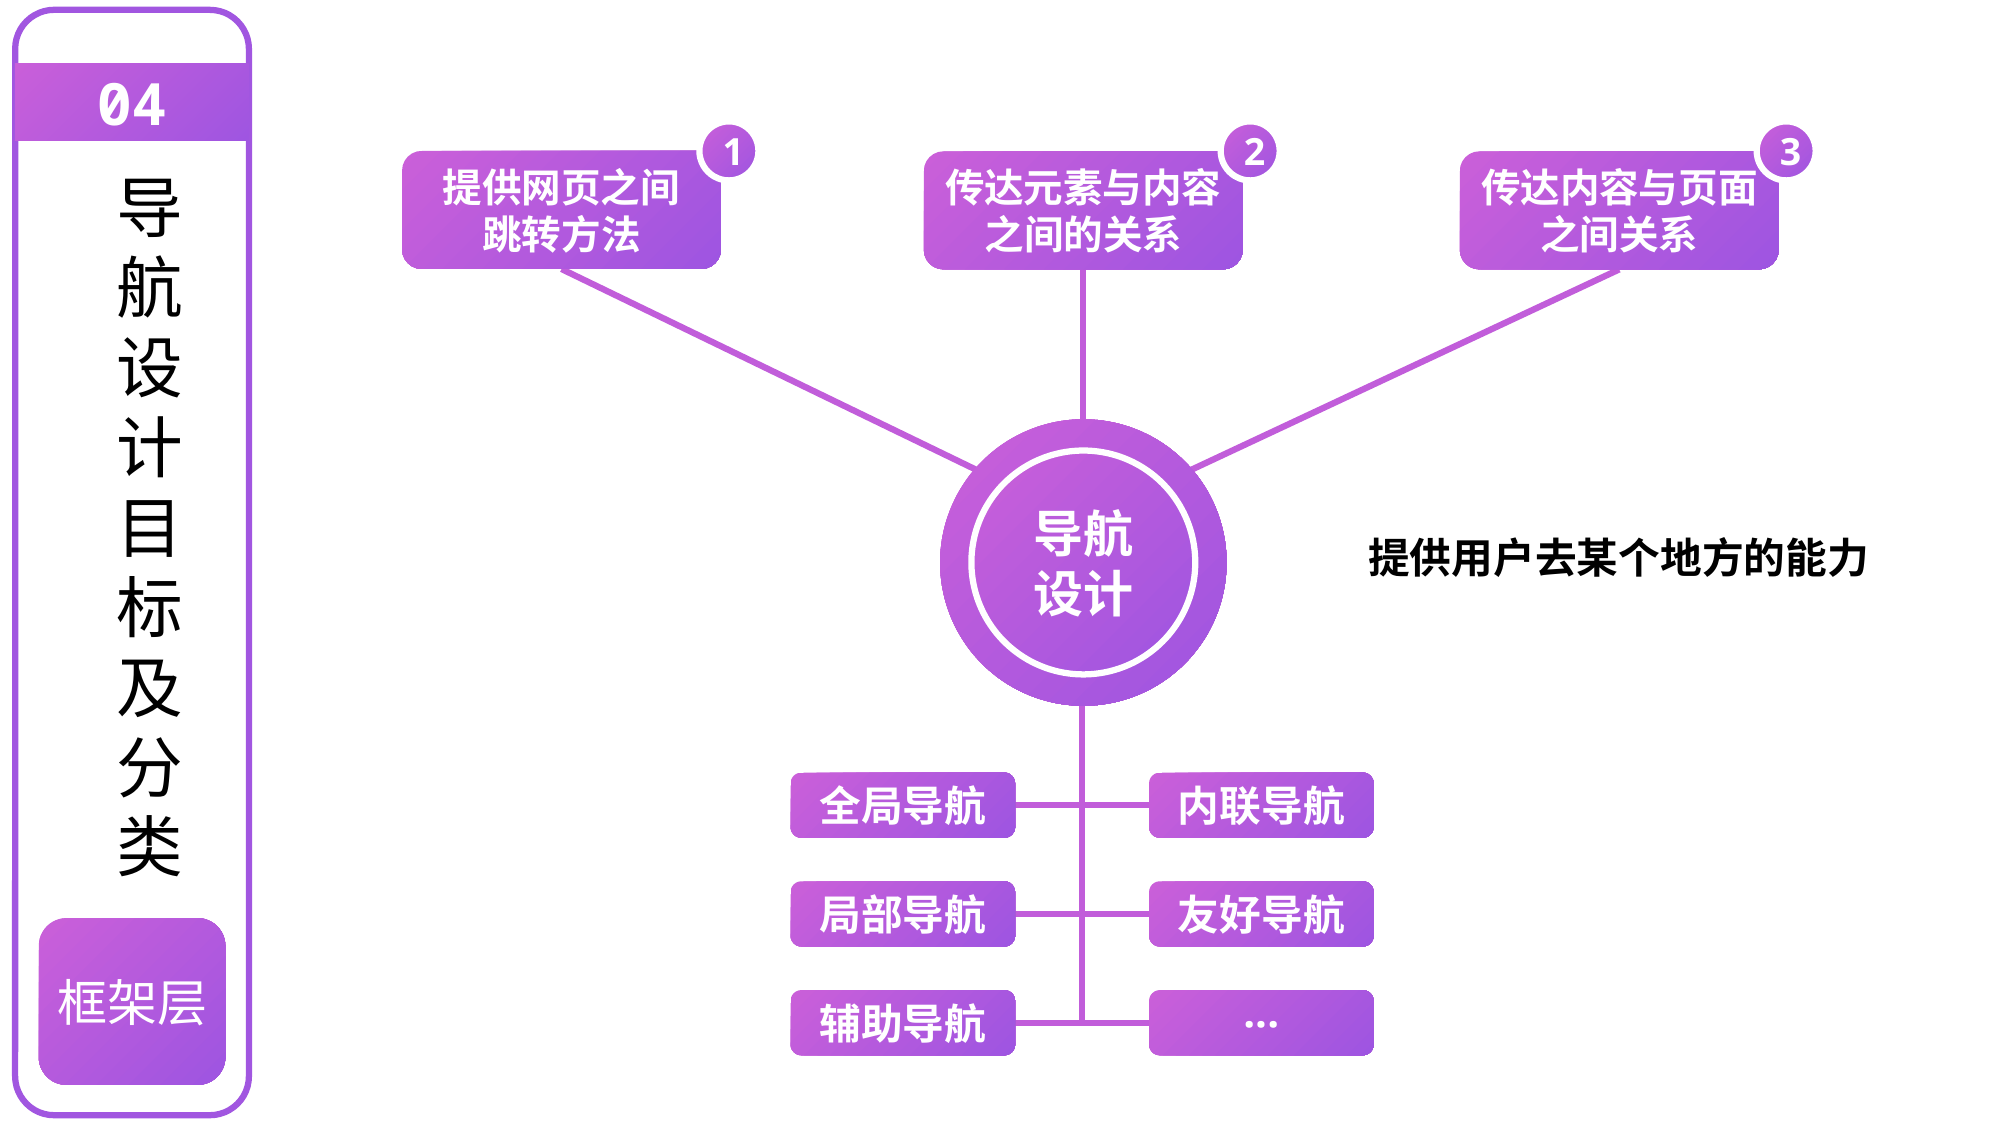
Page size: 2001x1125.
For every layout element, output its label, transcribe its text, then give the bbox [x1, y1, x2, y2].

text_box [14, 8, 250, 63]
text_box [790, 772, 1374, 1056]
text_box 传达内容与页面之间关系 [1458, 150, 1780, 271]
text_box [939, 484, 1082, 707]
text_box 提供用户去某个地方的能力 [1349, 524, 1888, 590]
text_box [1005, 418, 1083, 480]
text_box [1162, 269, 1620, 484]
text_box [37, 917, 227, 1086]
text_box 04 [14, 63, 250, 142]
text_box 导航设计 [970, 449, 1197, 676]
text_box 框架层 [39, 963, 225, 1039]
text_box 导航设计 目标 及分类 [101, 158, 161, 893]
text_box 传达元素与内容之间的关系 [922, 150, 1244, 271]
text_box 2 [1219, 120, 1281, 182]
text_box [561, 269, 1005, 484]
text_box [1084, 418, 1162, 480]
text_box [1083, 484, 1228, 707]
text_box 3 [1755, 120, 1817, 182]
text_box 提供网页之间 跳转方法 [401, 149, 722, 271]
text_box 1 [698, 120, 760, 182]
text_box [14, 142, 250, 1117]
